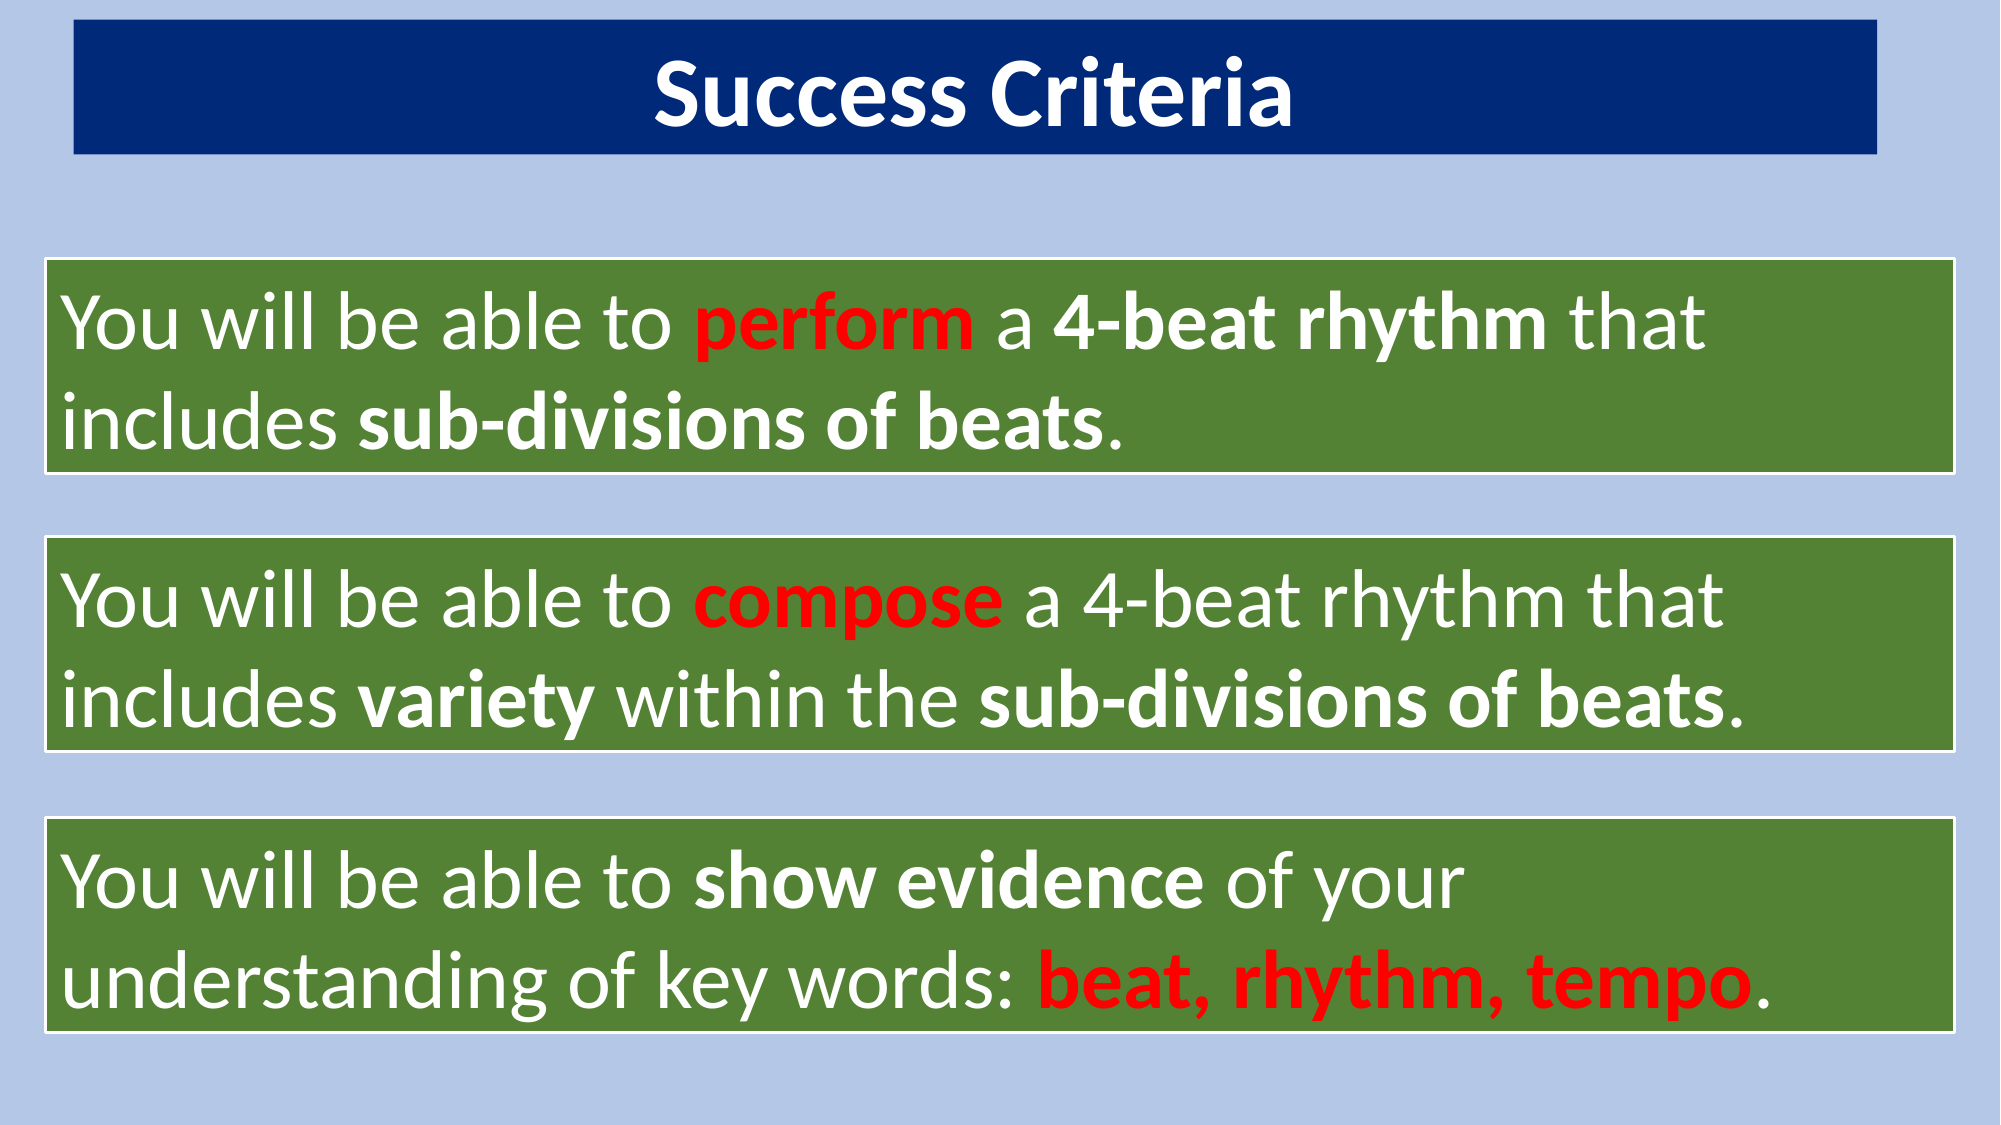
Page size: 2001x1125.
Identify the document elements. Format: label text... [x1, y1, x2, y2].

text_box You will be able to show evidence of your understanding of key words: beat, rhythm, tempo. [45, 817, 1955, 1033]
text_box You will be able to perform a 4-beat rhythm that includes sub-divisions of beats. [45, 258, 1955, 474]
text_box Success Criteria [73, 19, 1878, 155]
text_box You will be able to compose a 4-beat rhythm that includes variety within the sub-divisions of beats. [45, 536, 1955, 752]
